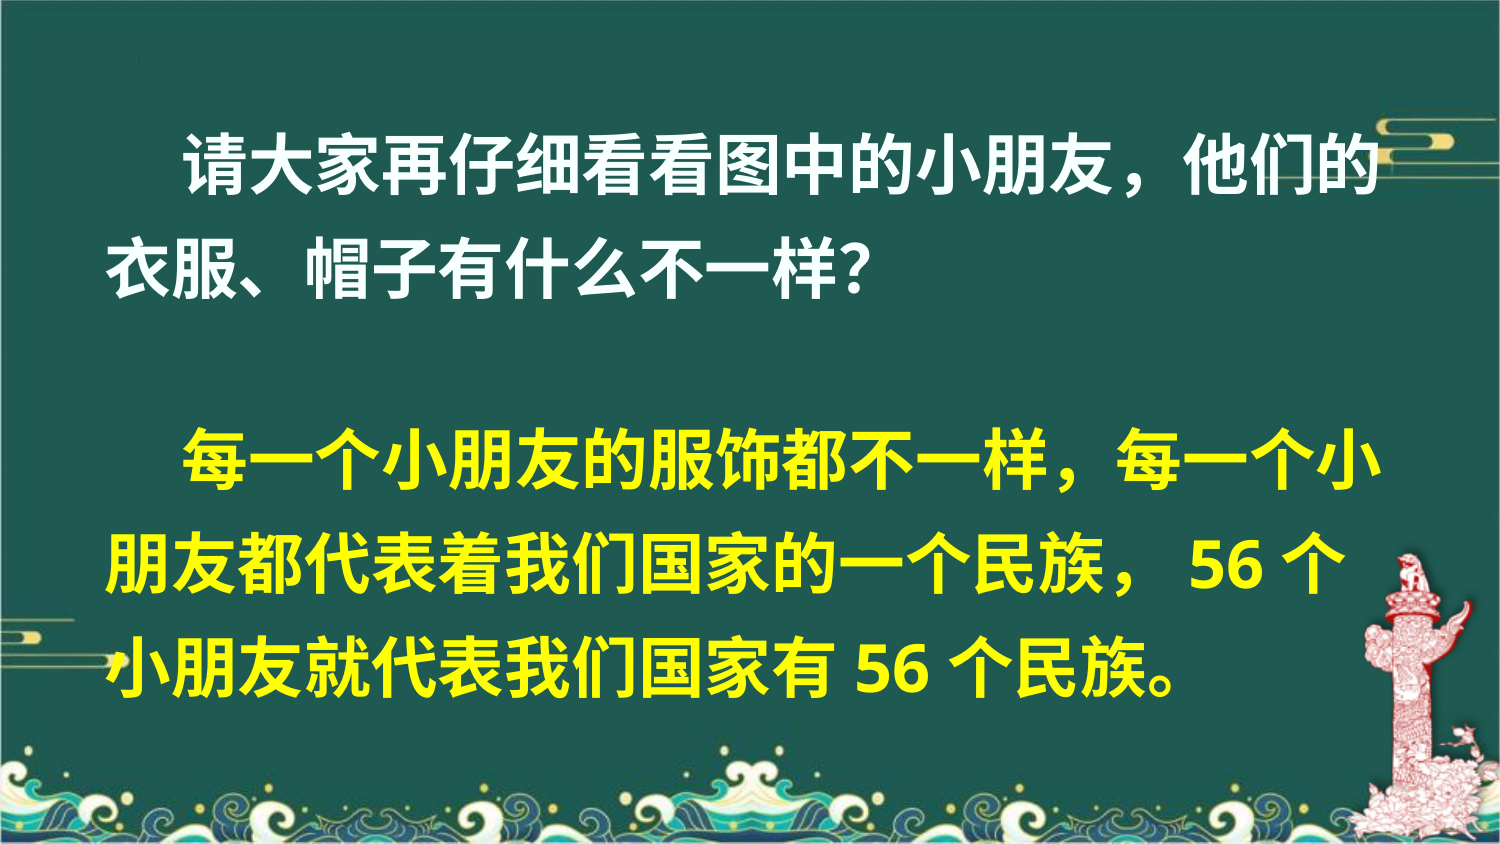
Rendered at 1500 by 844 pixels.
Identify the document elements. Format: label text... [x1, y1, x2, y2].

text_box 每一个小朋友的服饰都不一样，每一个小朋友都代表着我们国家的一个民族，56个小朋友就代表我们国家有56个民族。 [96, 386, 1400, 714]
picture [0, 0, 1500, 844]
text_box 请大家再仔细看看图中的小朋友，他们的衣服、帽子有什么不一样？ [96, 91, 1418, 314]
